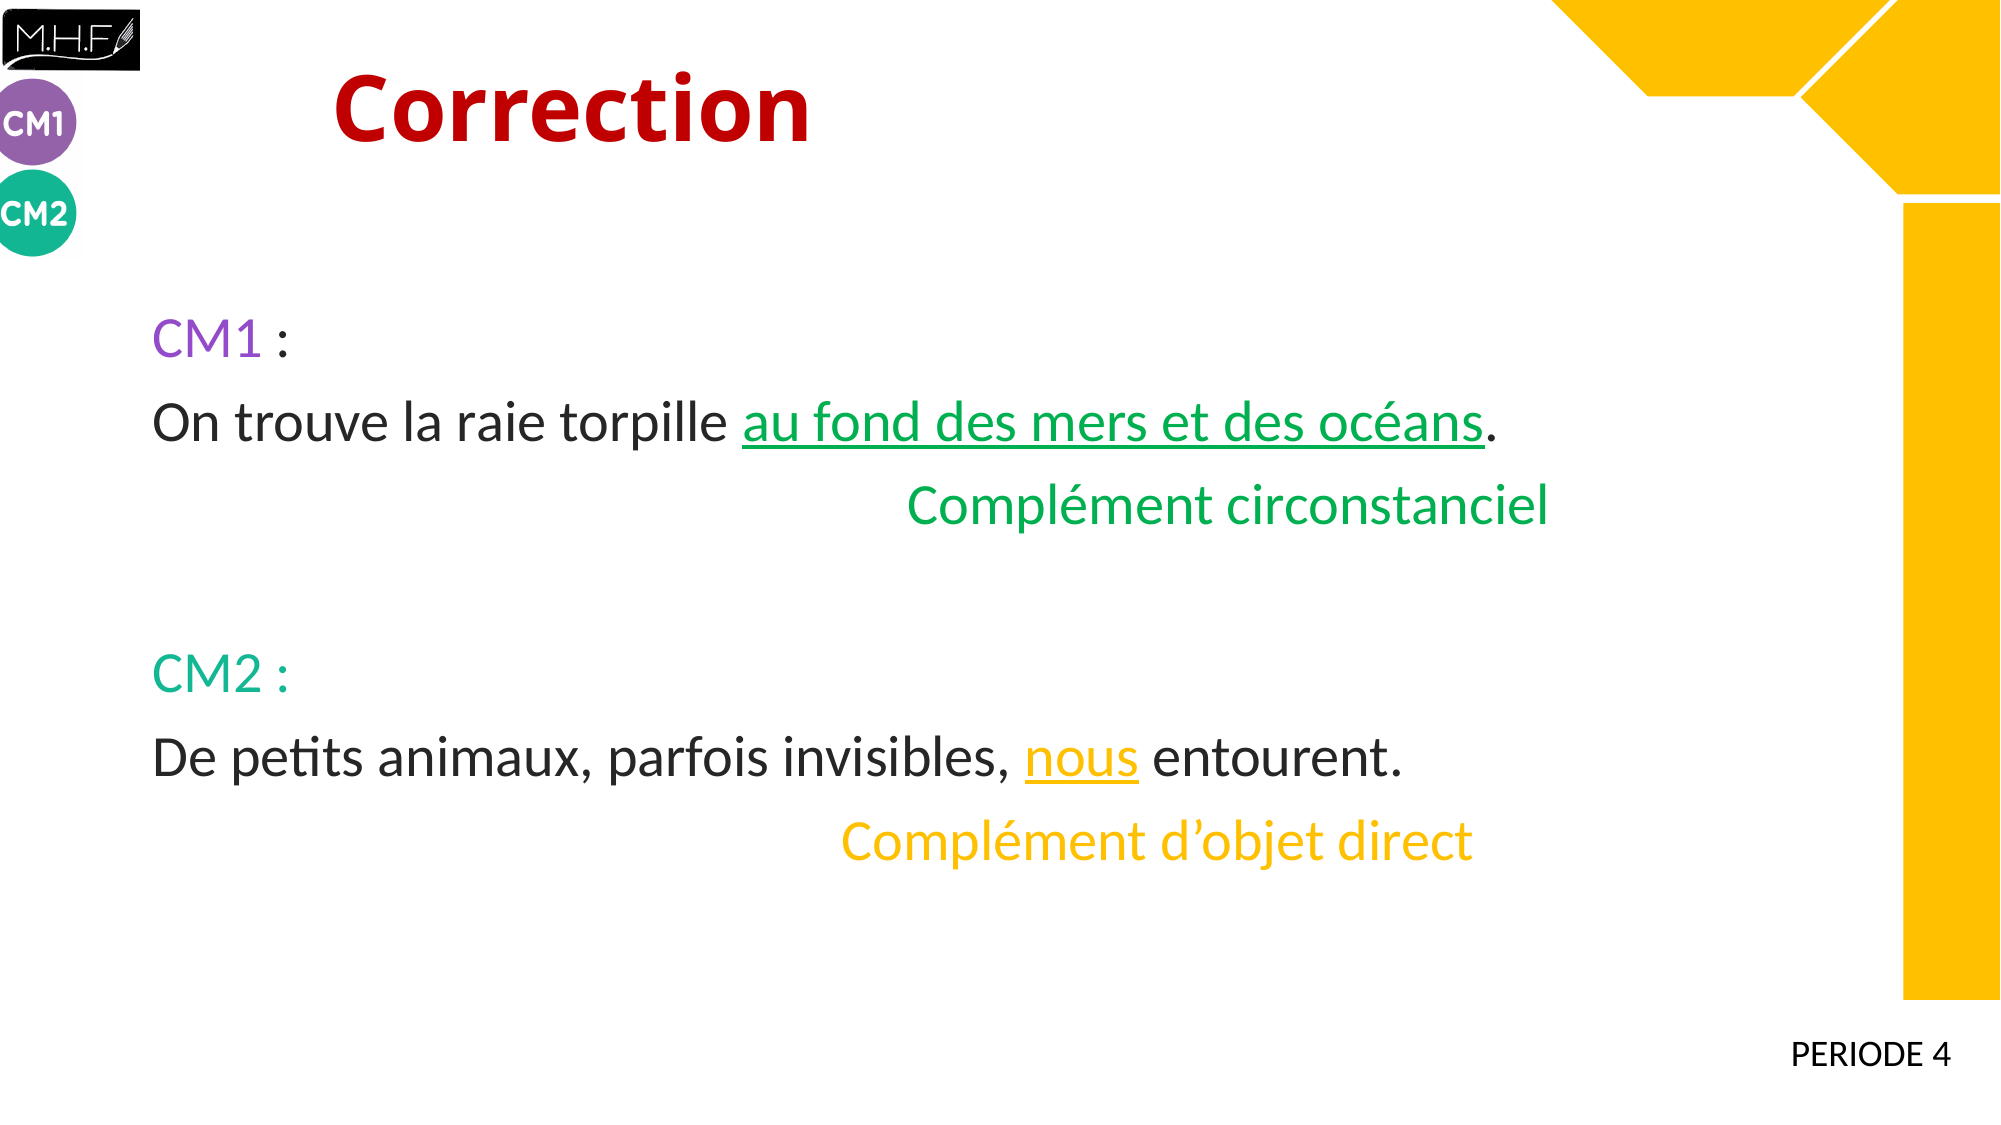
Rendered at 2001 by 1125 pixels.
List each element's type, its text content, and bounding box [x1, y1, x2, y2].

picture [0, 7, 140, 259]
text_box [1549, 0, 1892, 98]
text_box [1799, 0, 2000, 196]
list CM1 : On trouve la raie torpille au fond des mers et des océans. Complément circonstanciel CM2 : De petits animaux, parfois invisibles, nous entourent. Complément d’objet direct [137, 299, 1863, 1014]
text_box PERIODE 4 [1362, 1021, 1967, 1125]
text_box [1902, 202, 2000, 1001]
title Correction [316, 3, 1863, 221]
